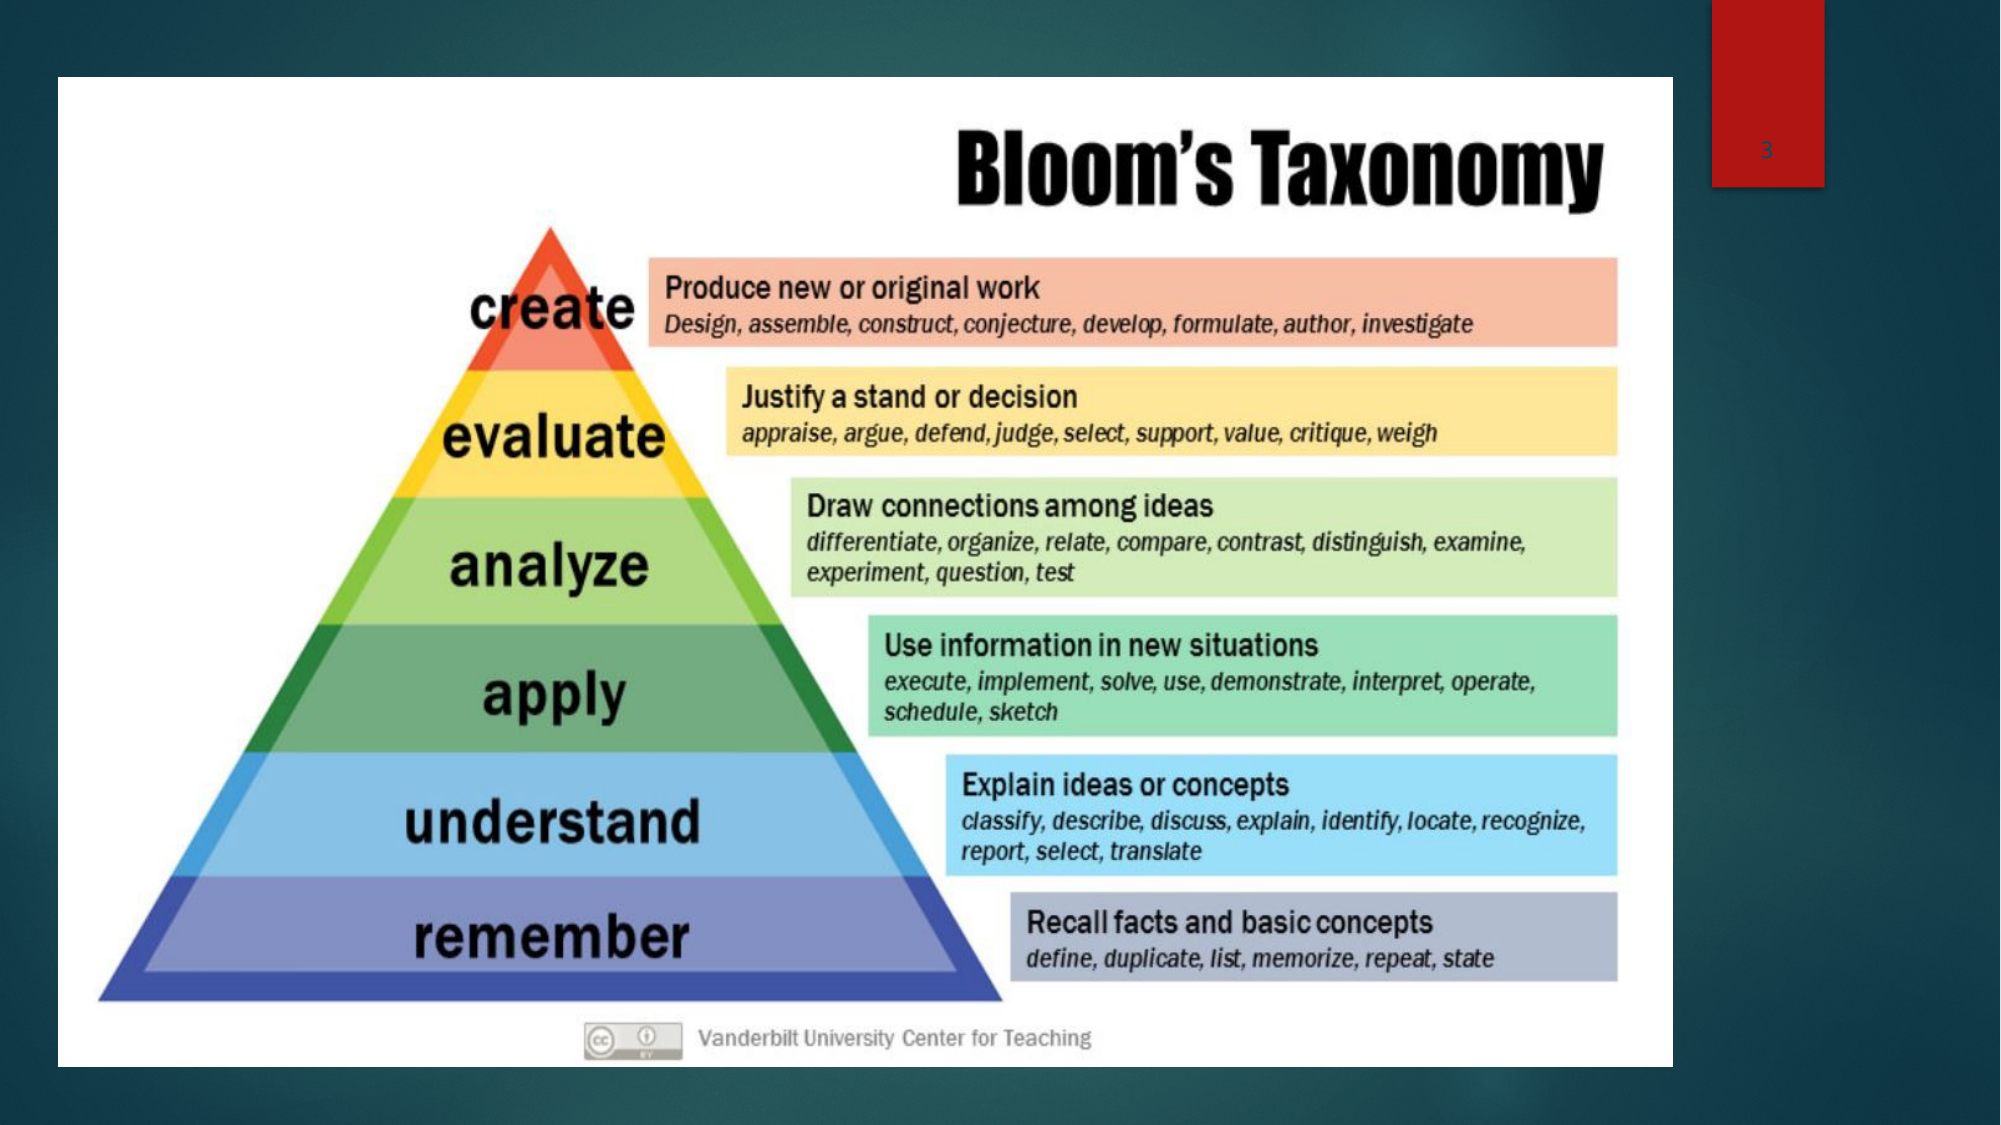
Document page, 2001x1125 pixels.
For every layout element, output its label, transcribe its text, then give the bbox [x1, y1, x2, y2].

slide_number 3 [1698, 48, 1836, 175]
picture [0, 0, 1673, 1125]
